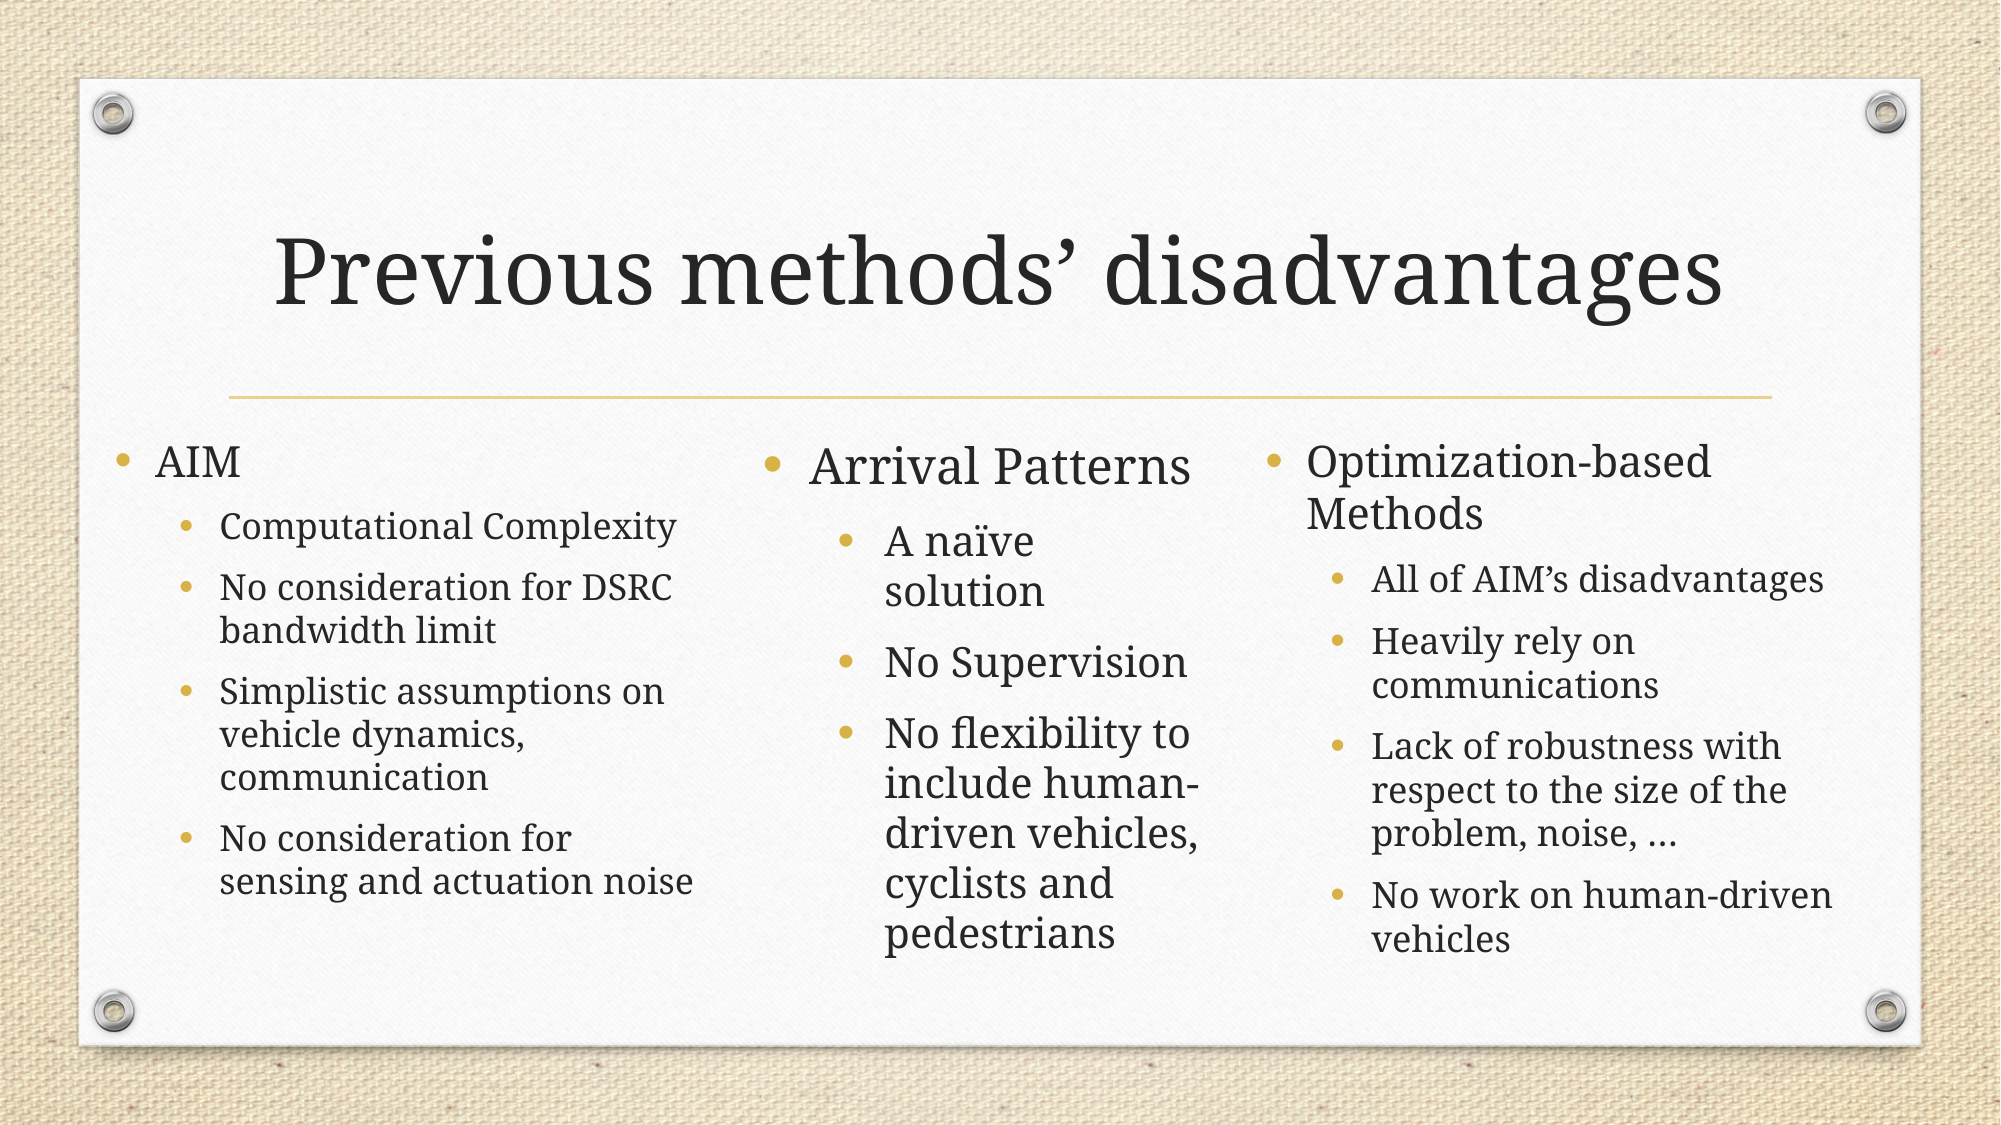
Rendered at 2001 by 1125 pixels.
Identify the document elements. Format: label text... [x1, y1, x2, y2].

text_box Arrival Patterns A naïve solution No Supervision No flexibility to include human-driven vehicles, cyclists and pedestrians [747, 426, 1218, 971]
text_box Optimization-based Methods All of AIM’s disadvantages Heavily rely on communications Lack of robustness with respect to the size of the problem, noise, … No work on human-driven vehicles [1250, 426, 1912, 971]
picture [0, 0, 2001, 1125]
list AIM Computational Complexity No consideration for DSRC bandwidth limit Simplistic assumptions on vehicle dynamics, communication No consideration for sensing and actuation noise [99, 426, 715, 971]
title Previous methods’ disadvantages [212, 161, 1788, 375]
